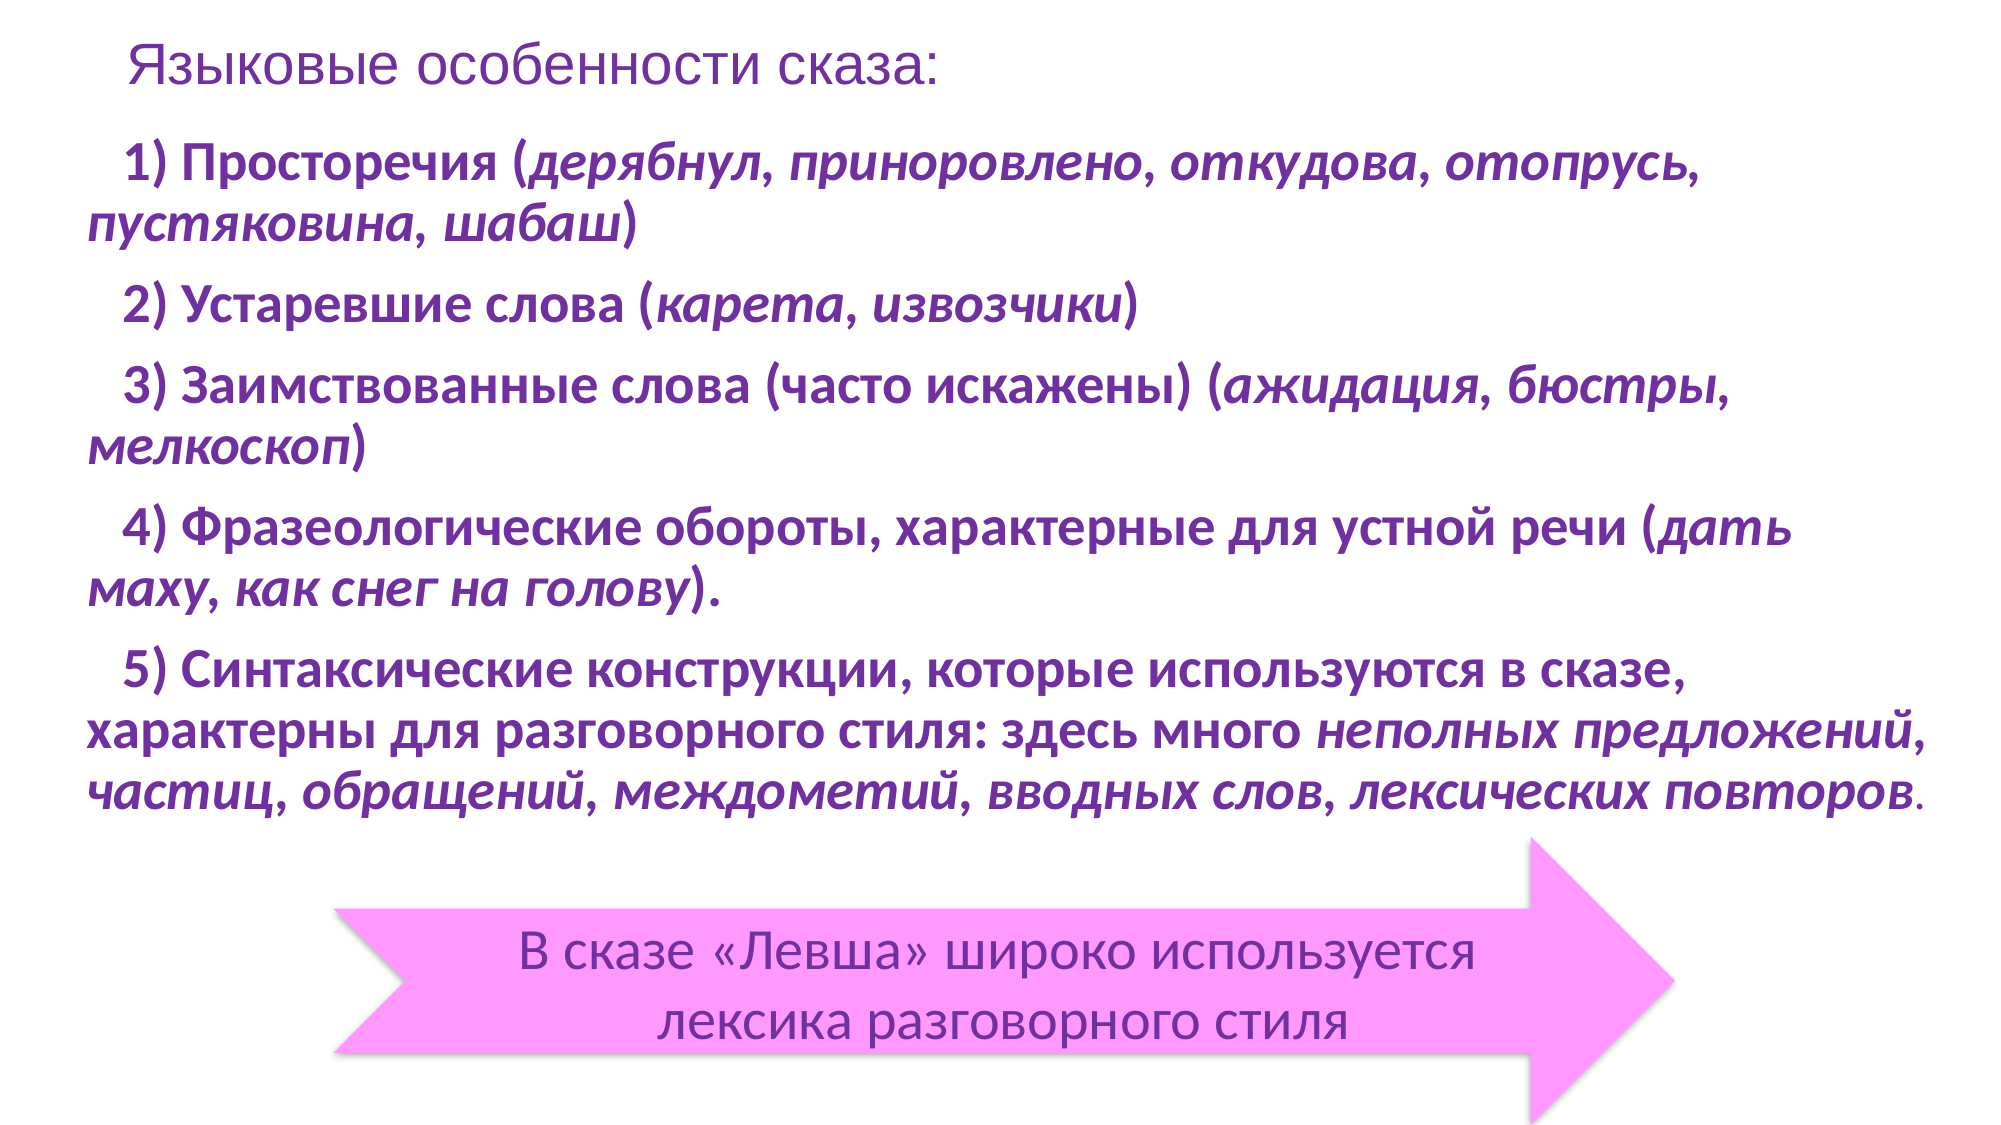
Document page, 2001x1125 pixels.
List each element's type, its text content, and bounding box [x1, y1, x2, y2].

title Языковые особенности сказа: [111, 0, 1837, 124]
list 1) Просторечия (дерябнул, приноровлено, откудова, отопрусь, пустяковина, шабаш) 2) Устаревшие слова (карета, извозчики) 3) Заимствованные слова (часто искажены) (ажидация, бюстры, мелкоскоп) 4) Фразеологические обороты, характерные для устной речи (дать маху, как снег на голову). 5) Синтаксические конструкции, которые используются в сказе, характерны для разговорного стиля: здесь много неполных предложений, частиц, обращений, междометий, вводных слов, лексических повторов. [35, 124, 1953, 1022]
text_box В сказе «Левша» широко используется лексика разговорного стиля [330, 834, 1677, 1125]
picture [715, 916, 1226, 1016]
